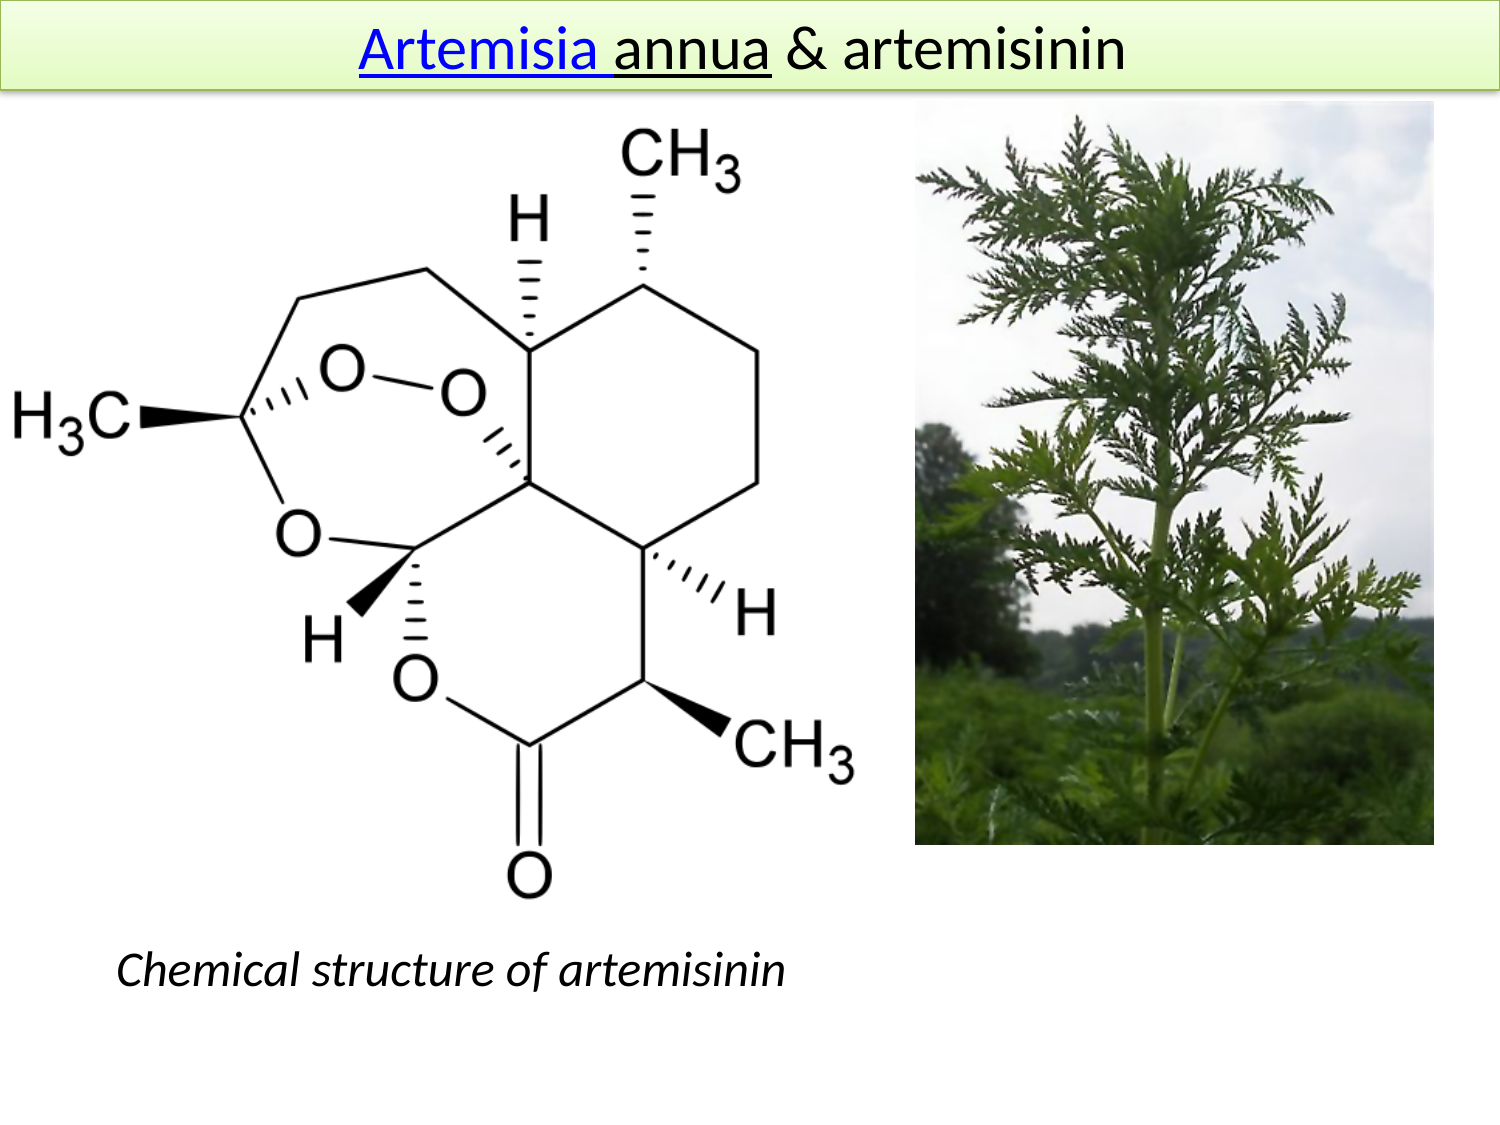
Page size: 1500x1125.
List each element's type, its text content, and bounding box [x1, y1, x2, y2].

picture [0, 113, 869, 913]
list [915, 101, 1434, 845]
title Artemisia annua & artemisinin [0, 0, 1500, 91]
text_box Chemical structure of artemisinin [0, 928, 892, 1004]
